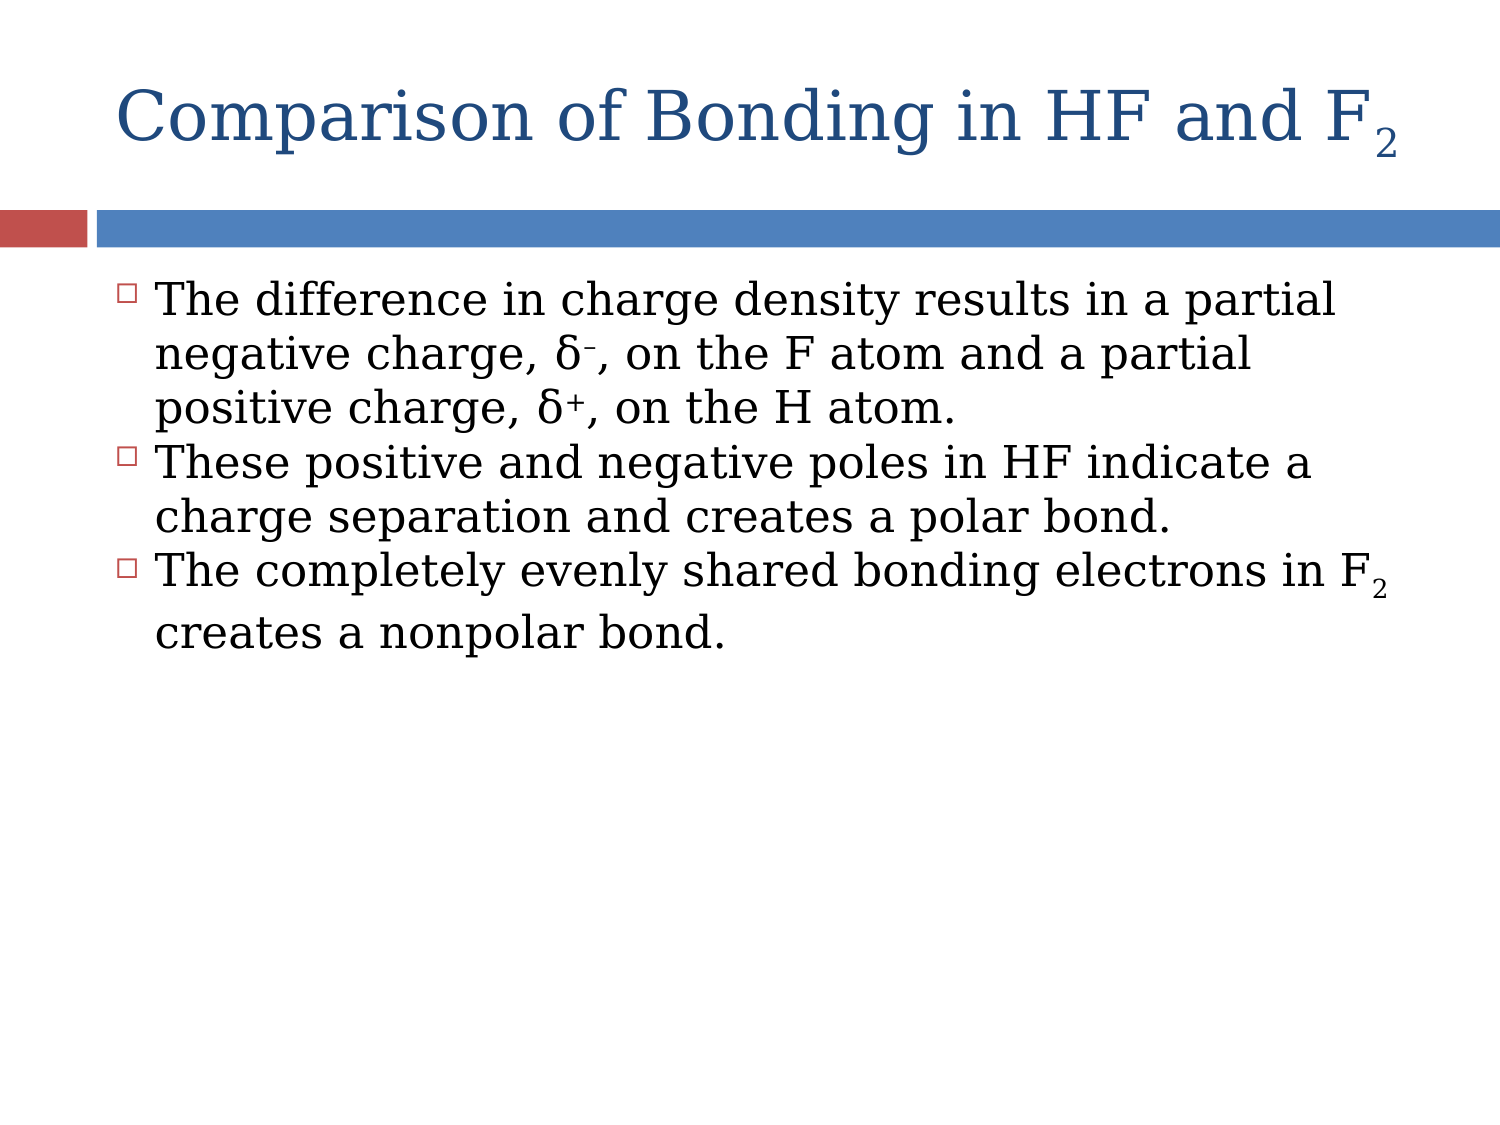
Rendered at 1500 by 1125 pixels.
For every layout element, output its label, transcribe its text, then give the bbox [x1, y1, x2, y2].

title Comparison of Bonding in HF and F2 [100, 37, 1438, 200]
list The difference in charge density results in a partial negative charge, δ–, on the F atom and a partial positive charge, δ+, on the H atom. These positive and negative poles in HF indicate a charge separation and creates a polar bond. The completely evenly shared bonding electrons in F2 creates a nonpolar bond. [100, 262, 1438, 1000]
